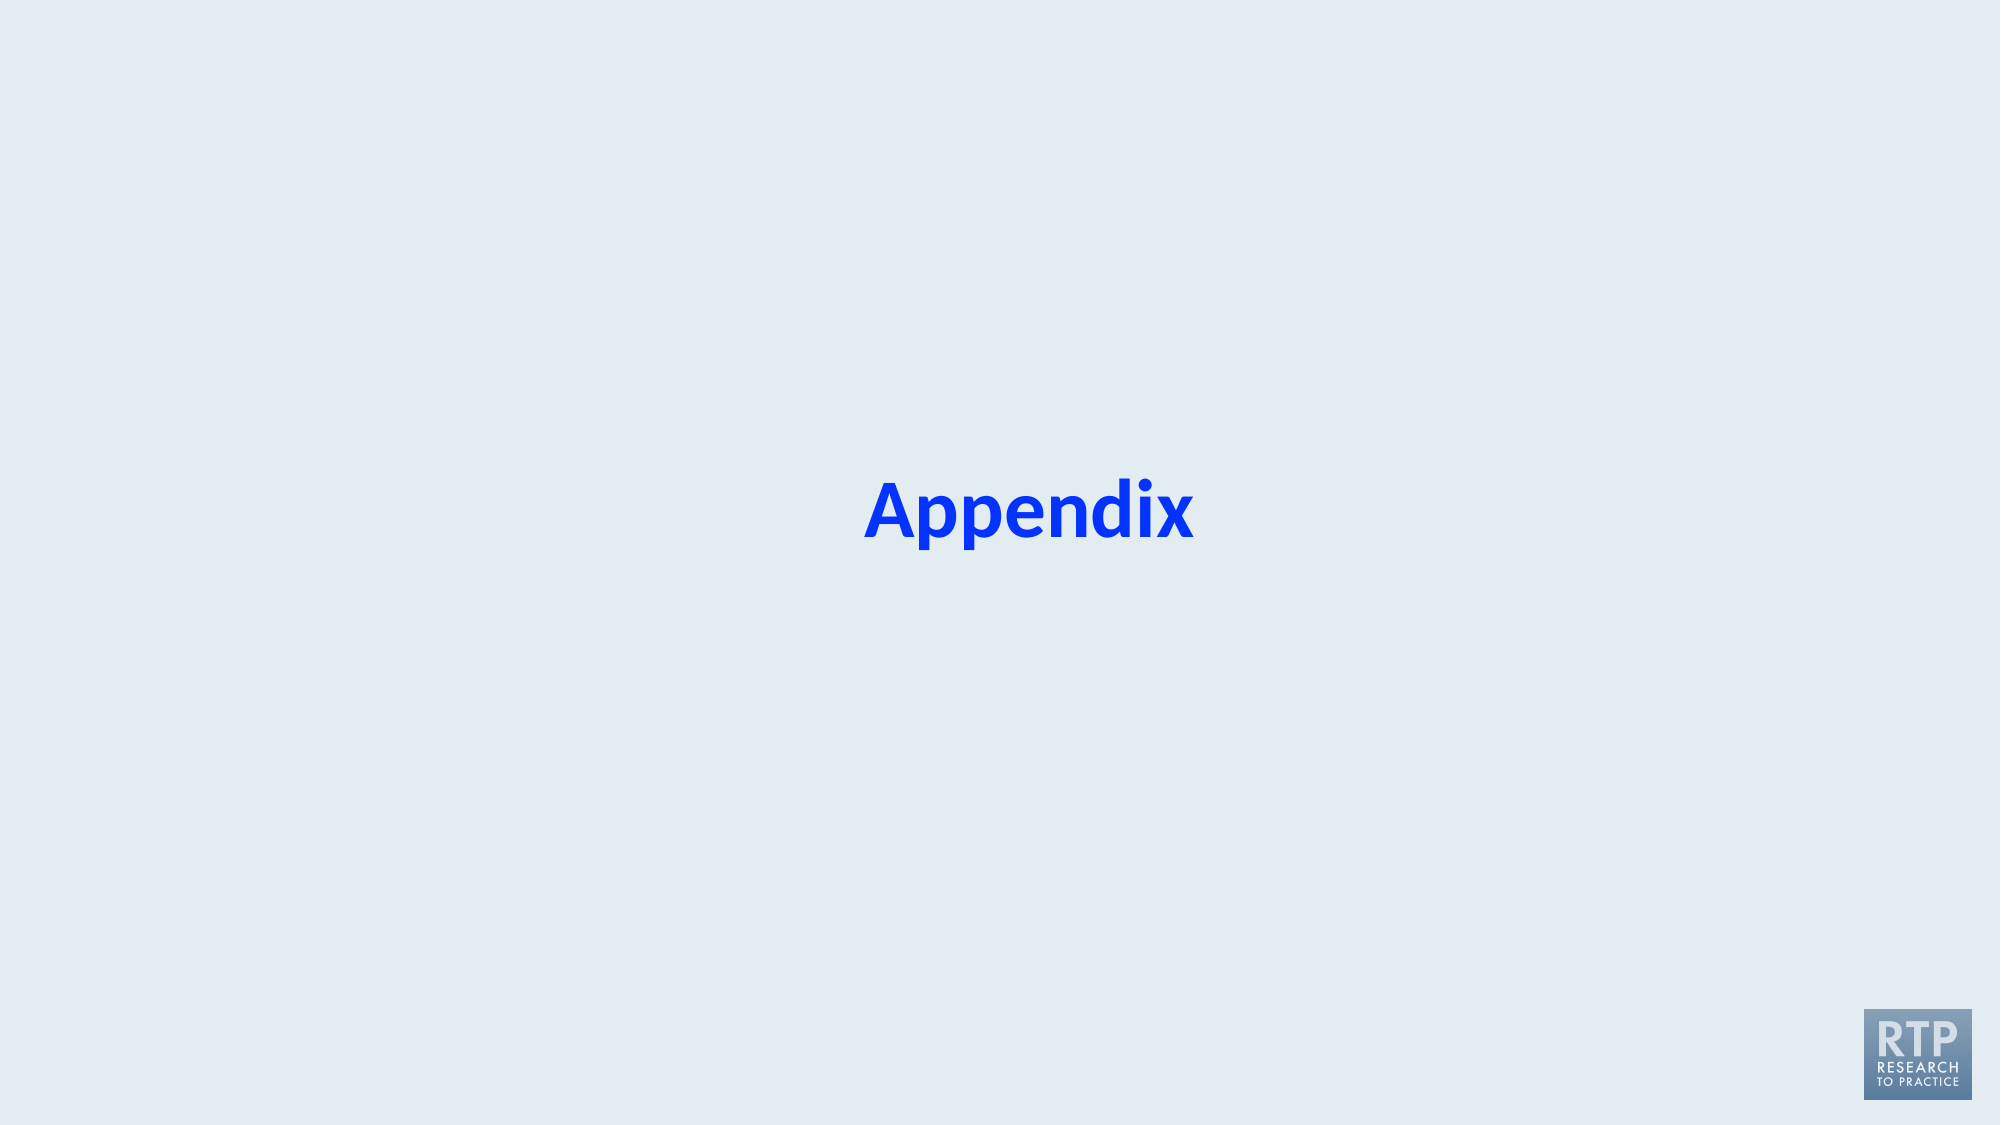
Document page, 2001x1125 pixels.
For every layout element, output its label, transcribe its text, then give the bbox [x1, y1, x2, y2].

text_box Appendix [182, 446, 1876, 562]
